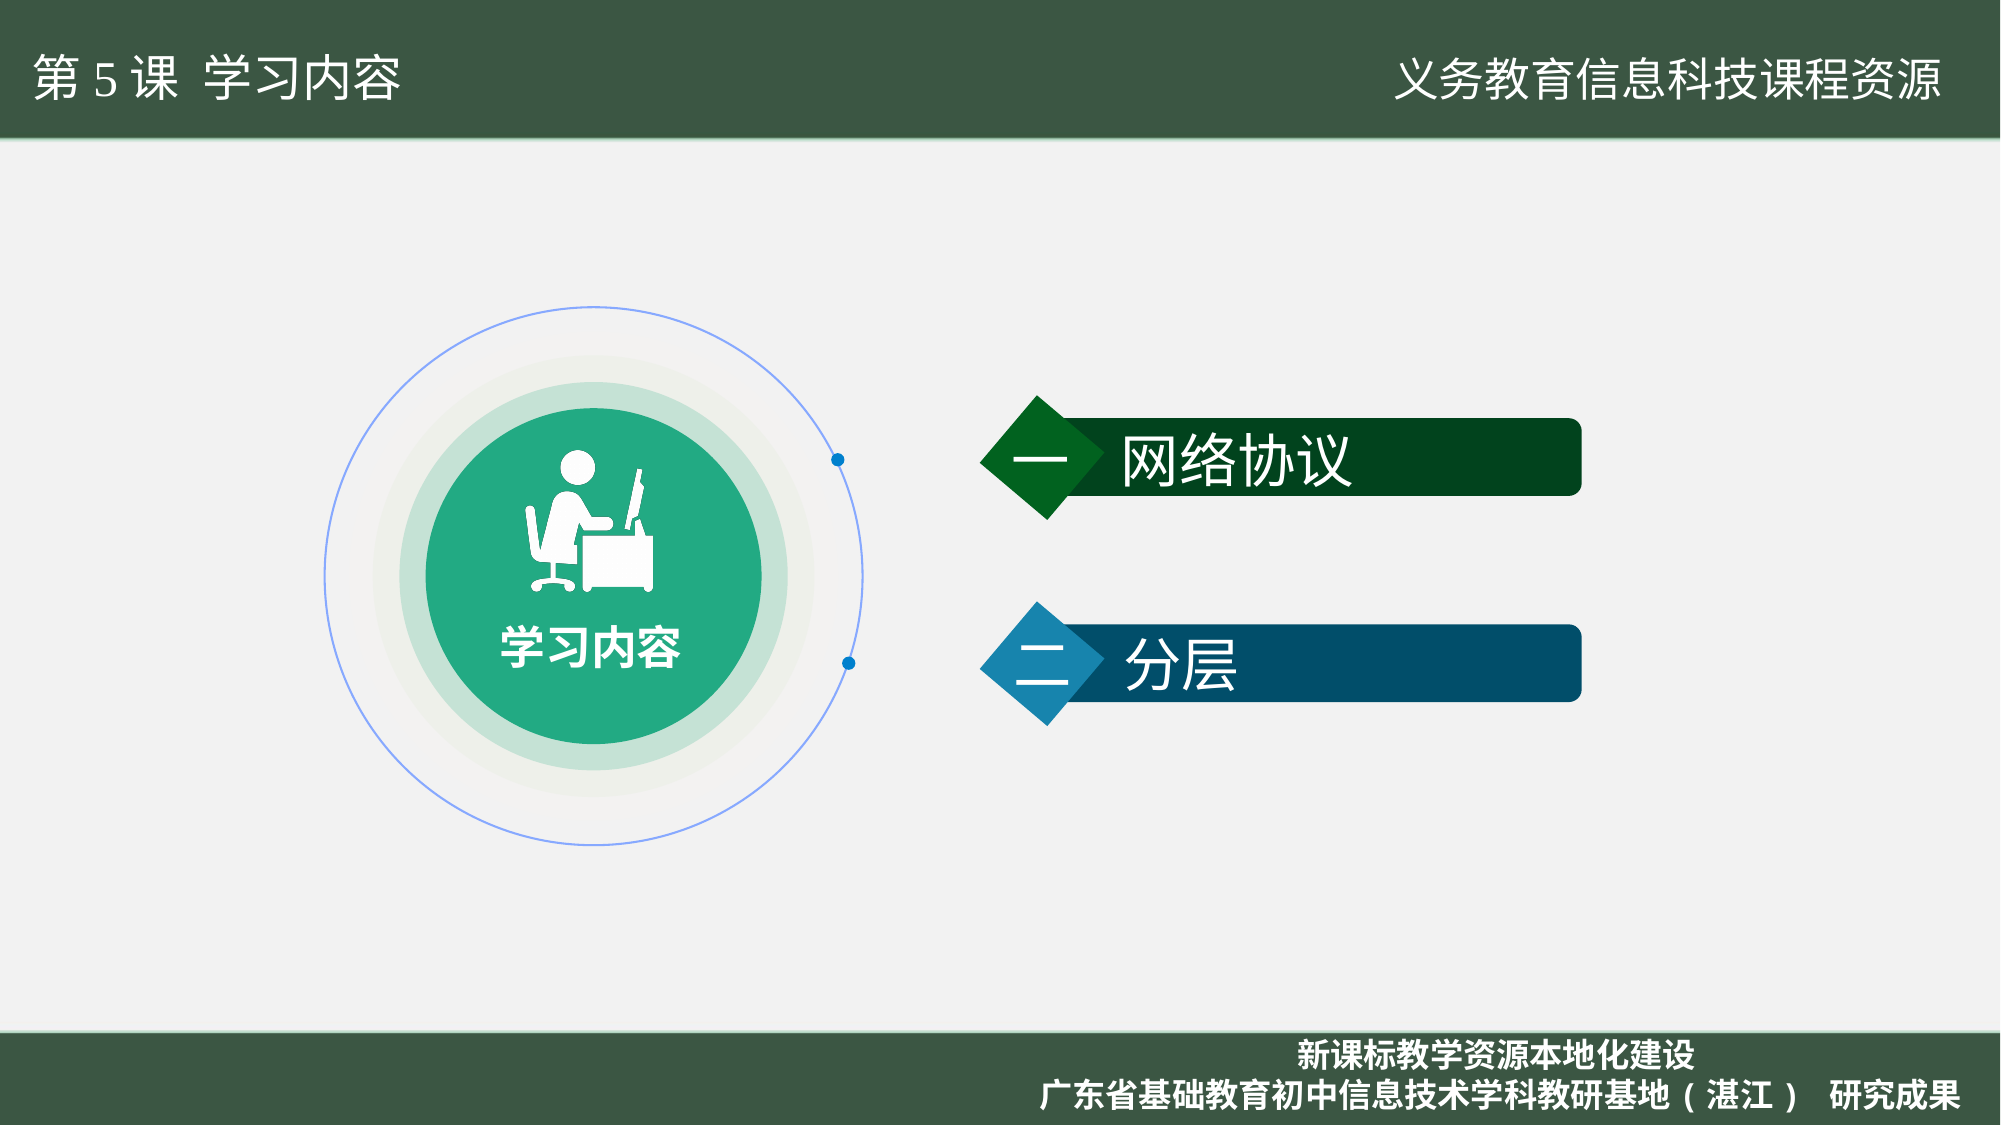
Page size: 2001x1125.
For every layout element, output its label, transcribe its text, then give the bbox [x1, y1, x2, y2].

text_box 第5课 学习内容 [16, 45, 662, 140]
picture [0, 0, 2001, 1125]
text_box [324, 307, 1582, 846]
text_box 新课标教学资源本地化建设 广东省基础教育初中信息技术学科教研基地(湛江) 研究成果 [1007, 1027, 1994, 1118]
